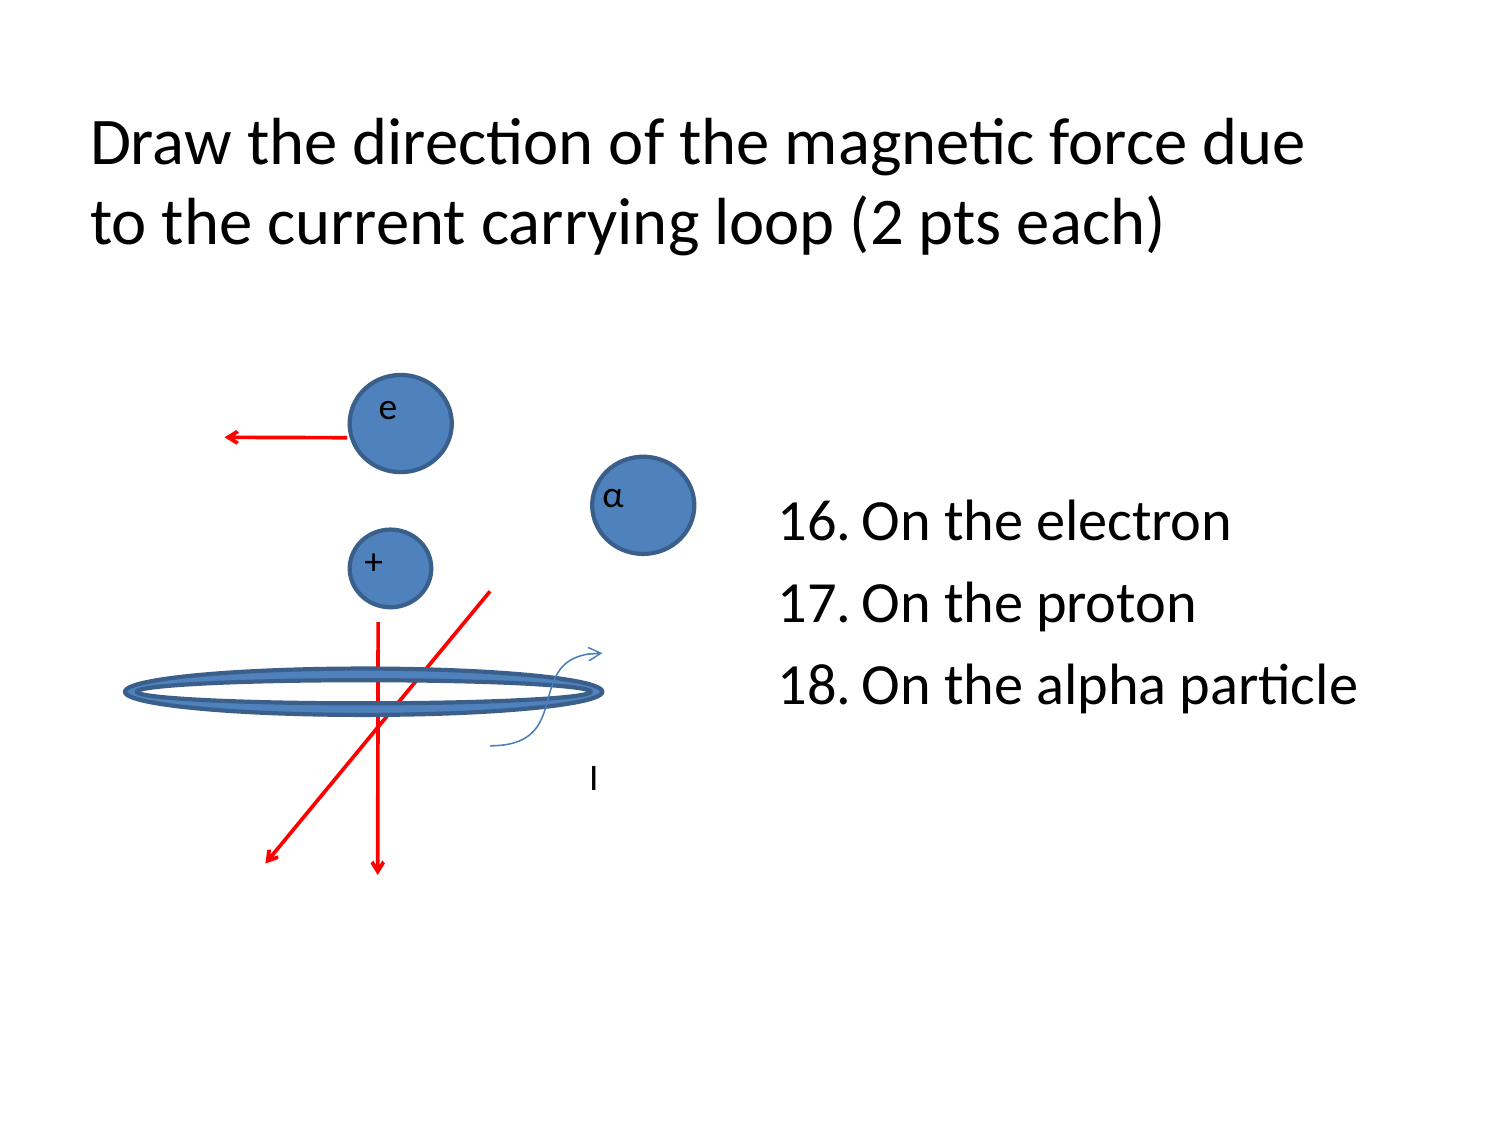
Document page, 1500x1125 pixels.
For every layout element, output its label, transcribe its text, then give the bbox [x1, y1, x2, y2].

list On the electron On the proton On the alpha particle [762, 474, 1425, 850]
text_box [124, 374, 711, 876]
title Draw the direction of the magnetic force due to the current carrying loop (2 pts each) [75, 37, 1388, 318]
